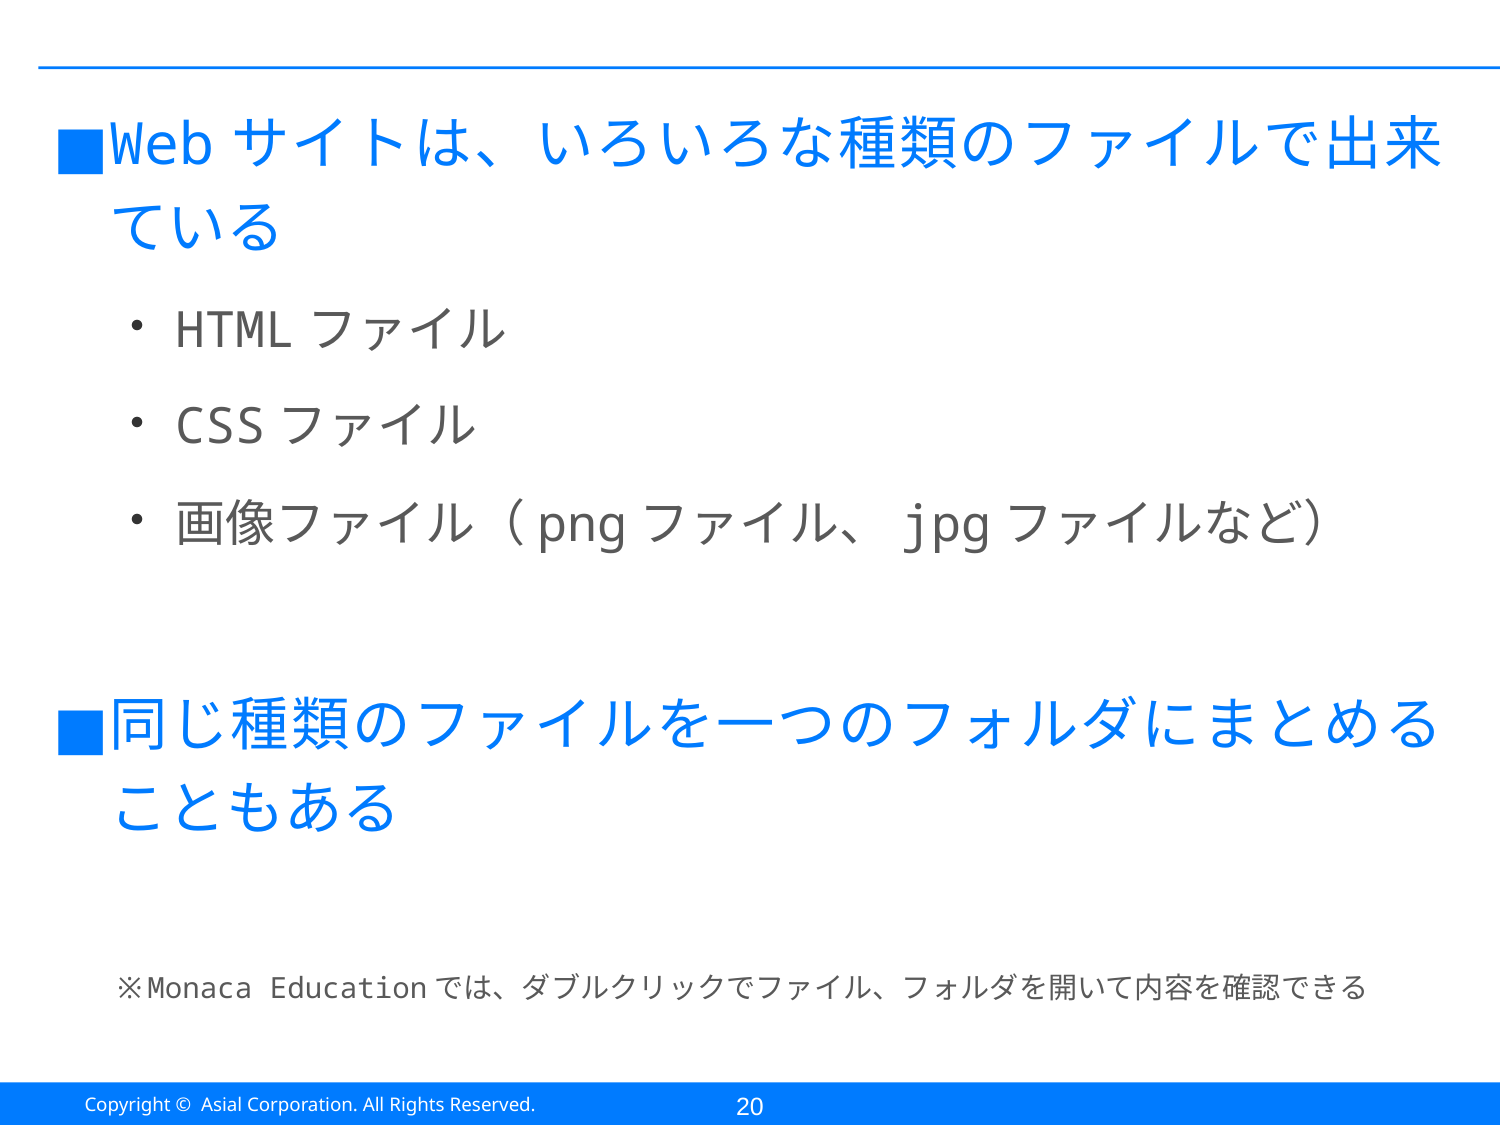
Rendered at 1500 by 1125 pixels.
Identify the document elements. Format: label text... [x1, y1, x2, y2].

slide_number 20 [581, 1075, 919, 1125]
list Webサイトは、いろいろな種類のファイルで出来ている HTMLファイル CSSファイル 画像ファイル（pngファイル、jpgファイルなど） 同じ種類のファイルを一つのフォルダにまとめることもある ※Monaca Educationでは、ダブルクリックでファイル、フォルダを開いて内容を確認できる [38, 84, 1459, 988]
